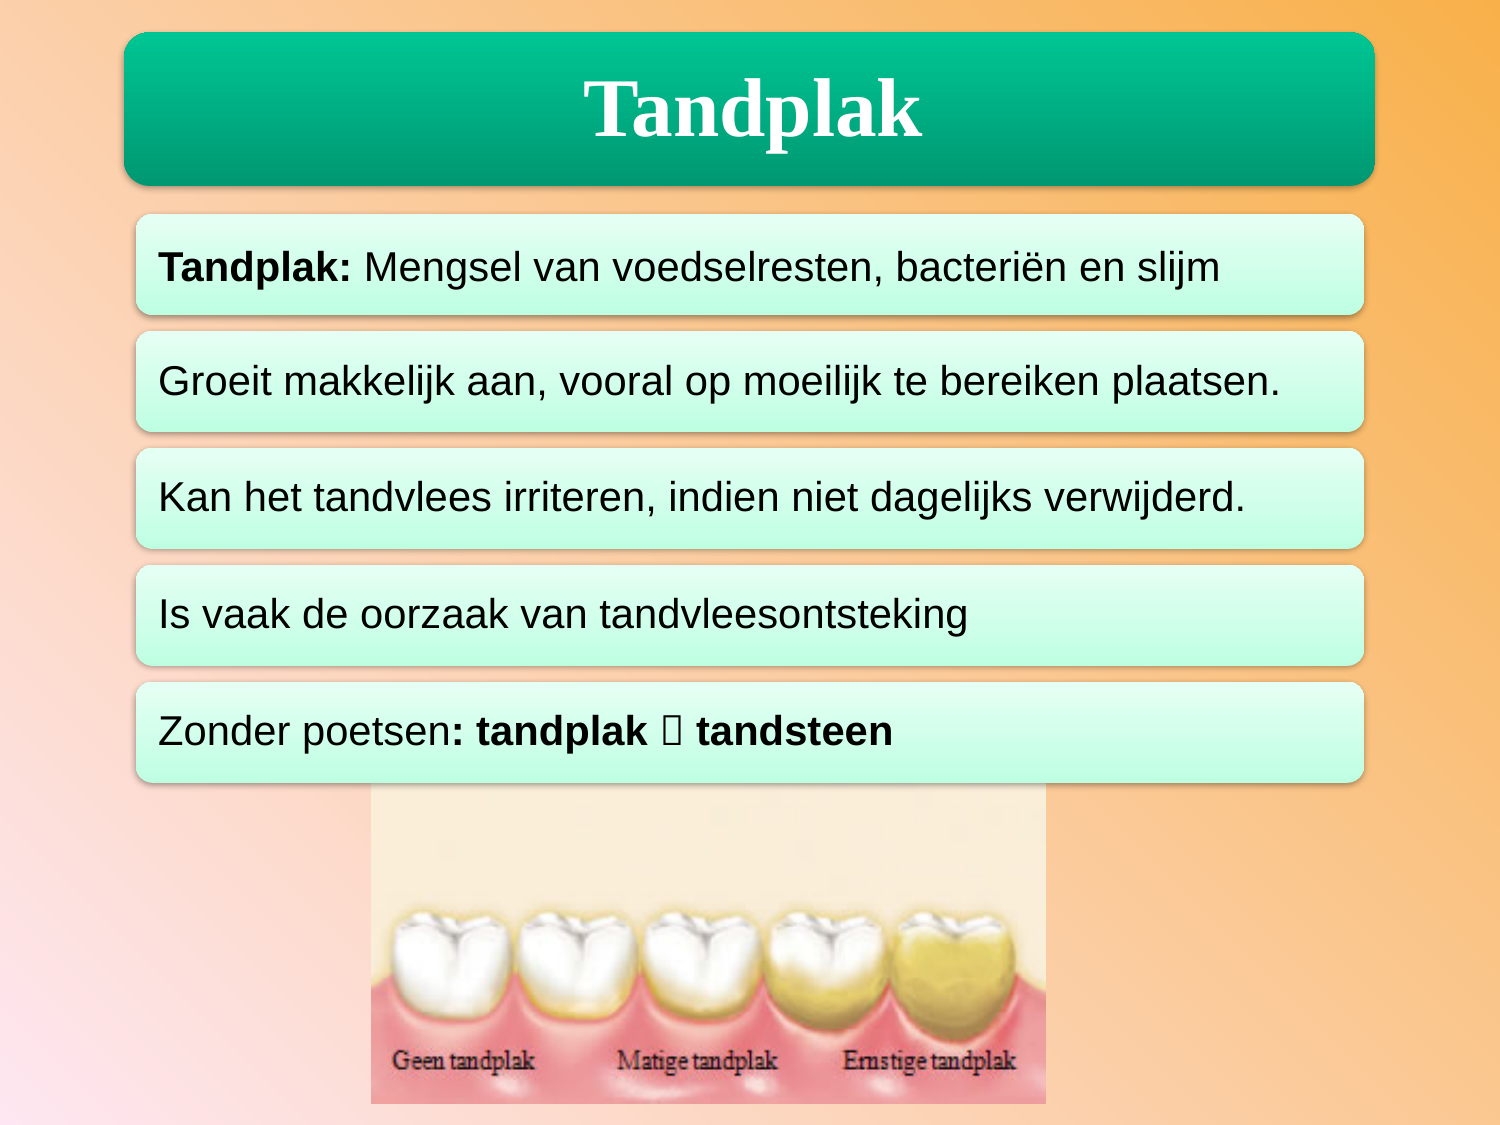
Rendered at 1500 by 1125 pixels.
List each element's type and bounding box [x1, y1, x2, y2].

text_box [123, 30, 1376, 188]
picture [371, 789, 1046, 1104]
text_box [135, 207, 1365, 789]
